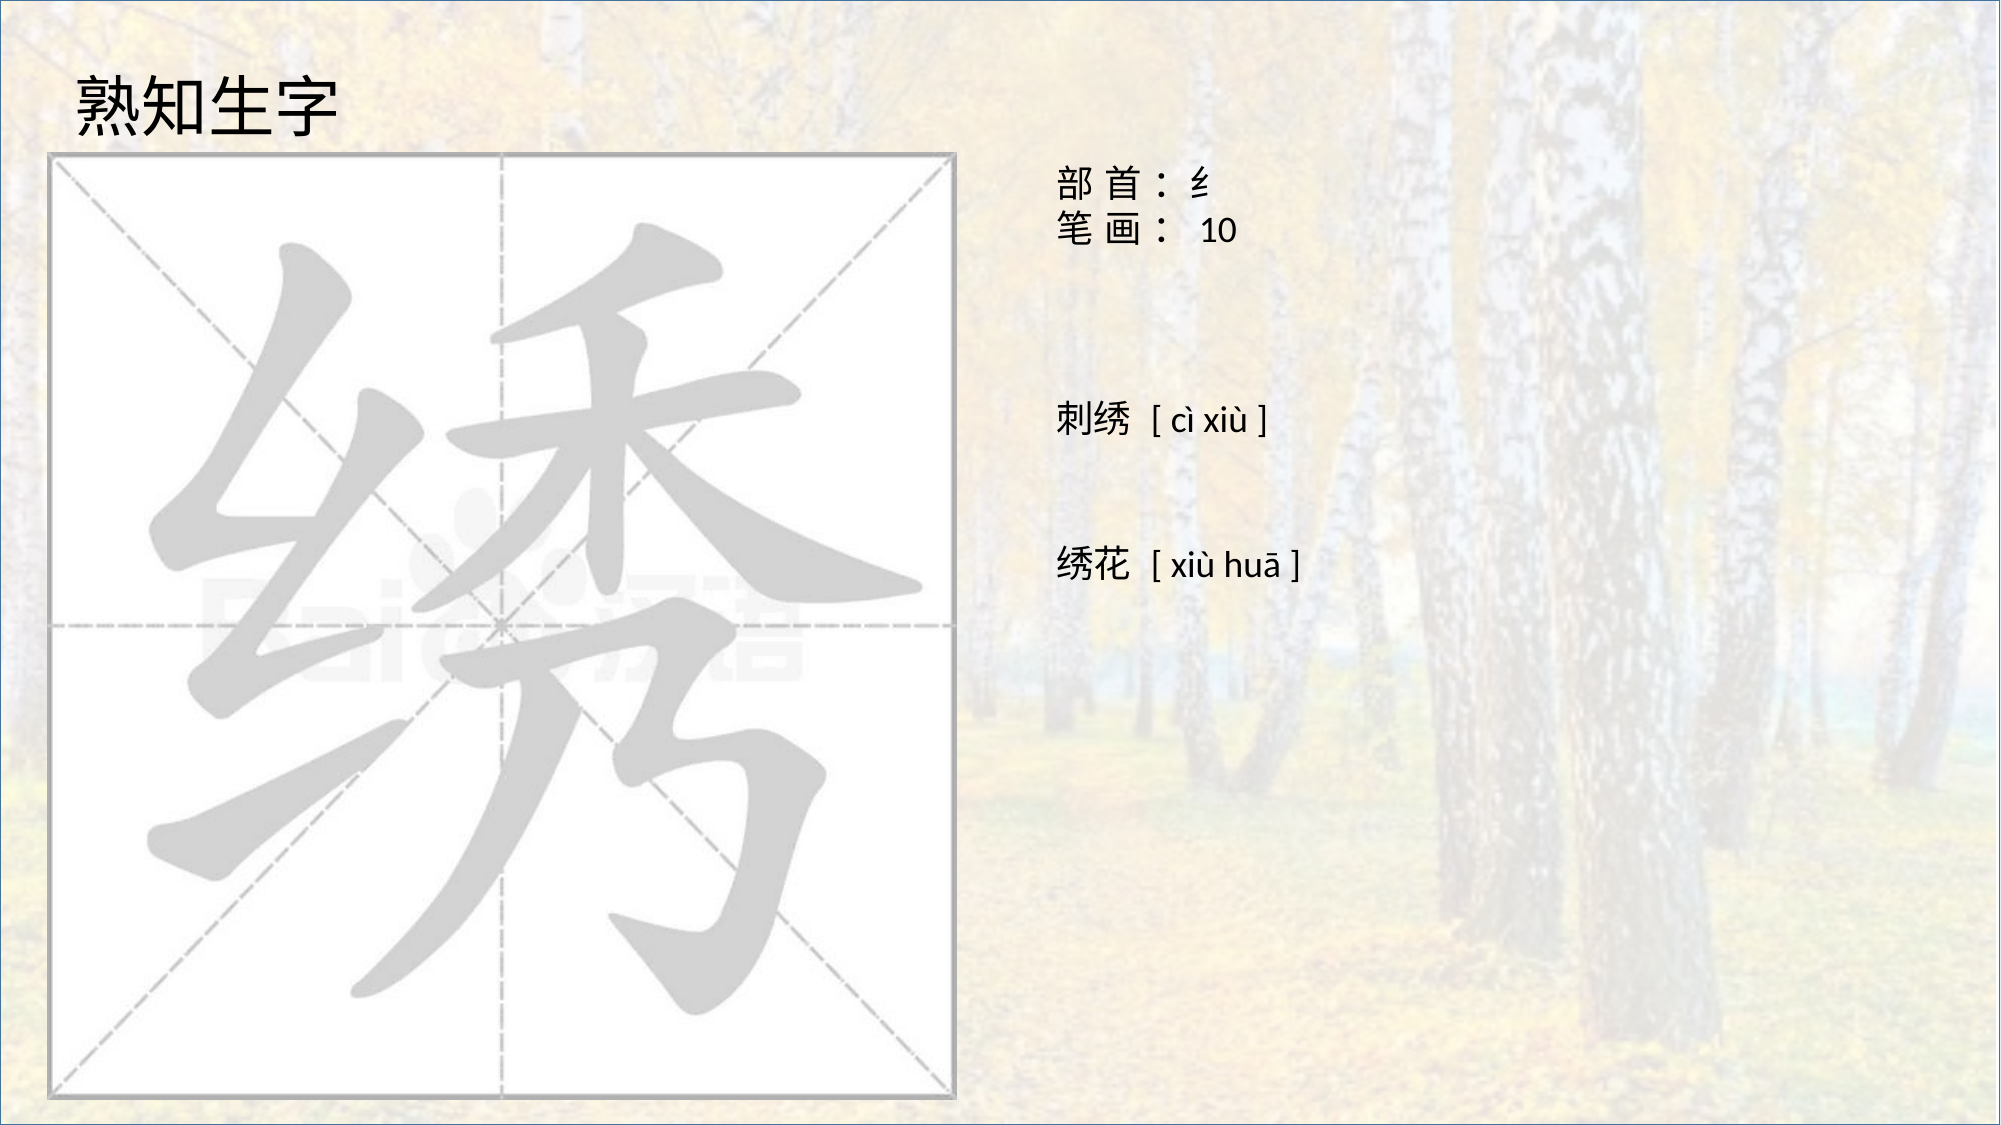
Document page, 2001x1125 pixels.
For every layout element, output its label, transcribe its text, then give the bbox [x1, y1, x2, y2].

text_box 绣花 [ xiù huā ] [1041, 532, 1459, 592]
text_box 熟知生字 [60, 57, 1181, 152]
picture [47, 152, 957, 1100]
text_box 刺绣 [ cì xiù ] [1041, 387, 1459, 448]
text_box 部 首 ：纟 笔 画 ：10 [1041, 152, 1459, 258]
